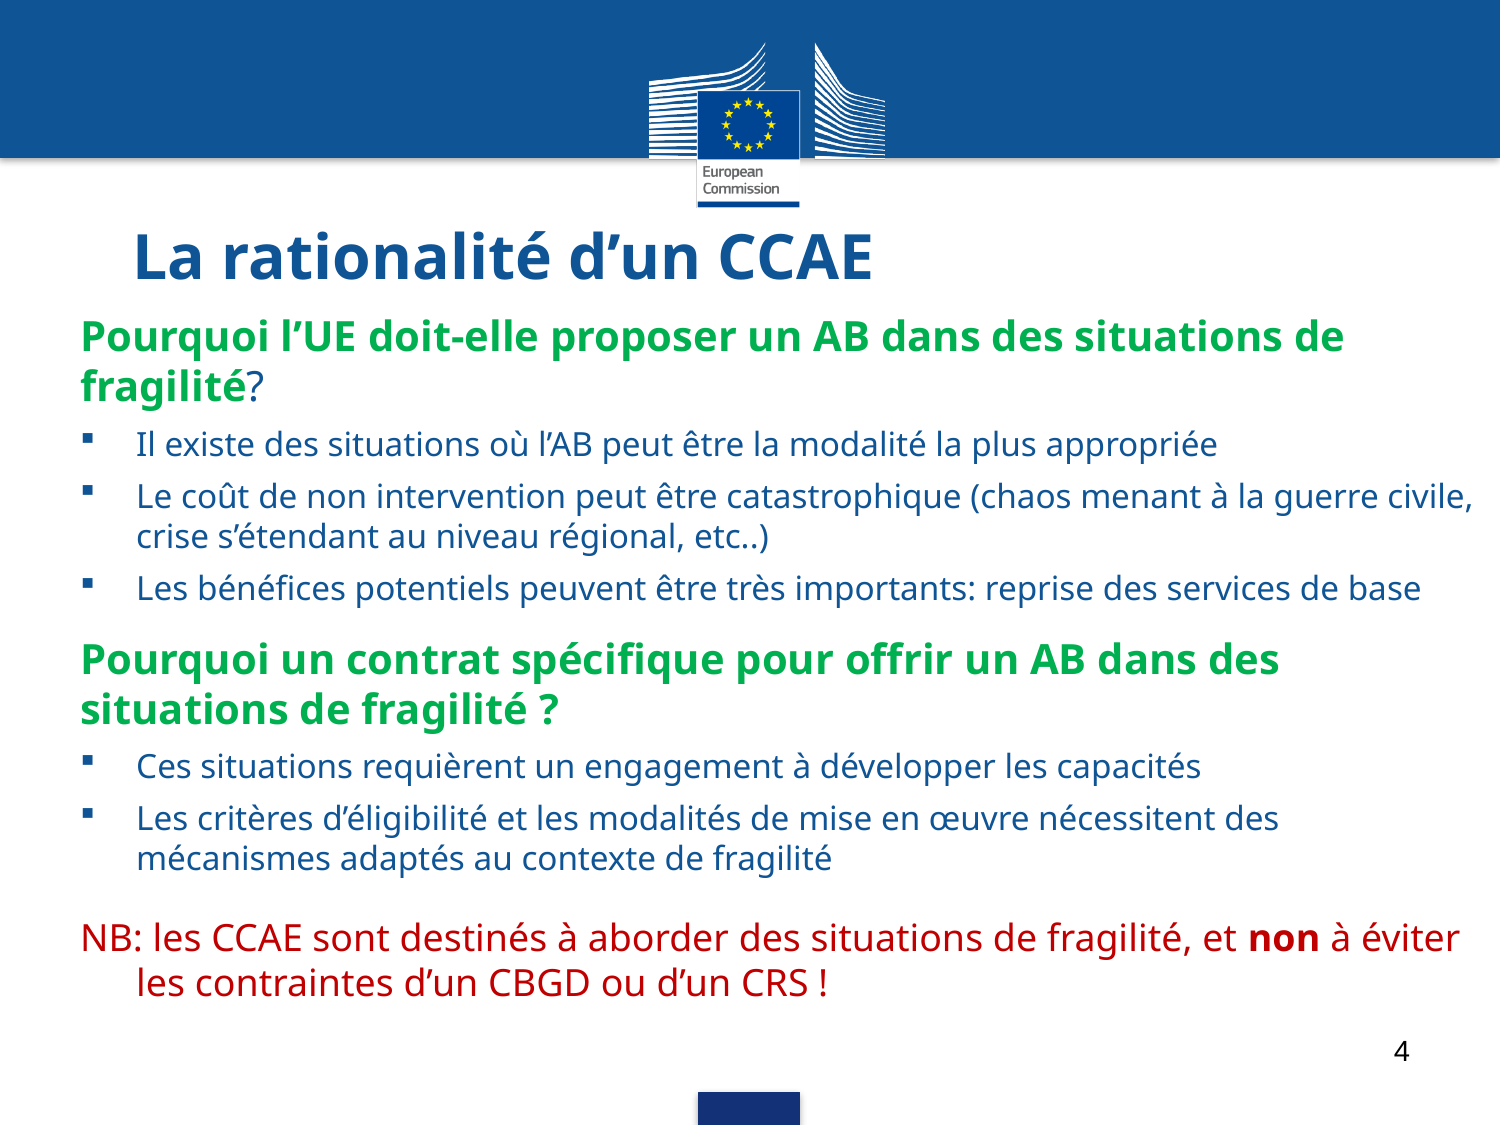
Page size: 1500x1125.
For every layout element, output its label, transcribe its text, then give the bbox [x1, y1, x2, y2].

title La rationalité d’un CCAE [58, 207, 1409, 303]
list Pourquoi l’UE doit-elle proposer un AB dans des situations de fragilité? Il existe des situations où l’AB peut être la modalité la plus appropriée Le coût de non intervention peut être catastrophique (chaos menant à la guerre civile, crise s’étendant au niveau régional, etc..) Les bénéfices potentiels peuvent être très importants: reprise des services de base Pourquoi un contrat spécifique pour offrir un AB dans des situations de fragilité ? Ces situations requièrent un engagement à développer les capacités Les critères d’éligibilité et les modalités de mise en œuvre nécessitent des mécanismes adaptés au contexte de fragilité NB: les CCAE sont destinés à aborder des situations de fragilité, et non à éviter les contraintes d’un CBGD ou d’un CRS ! [64, 302, 1500, 1114]
slide_number 4 [1074, 1024, 1426, 1103]
picture [649, 42, 885, 207]
